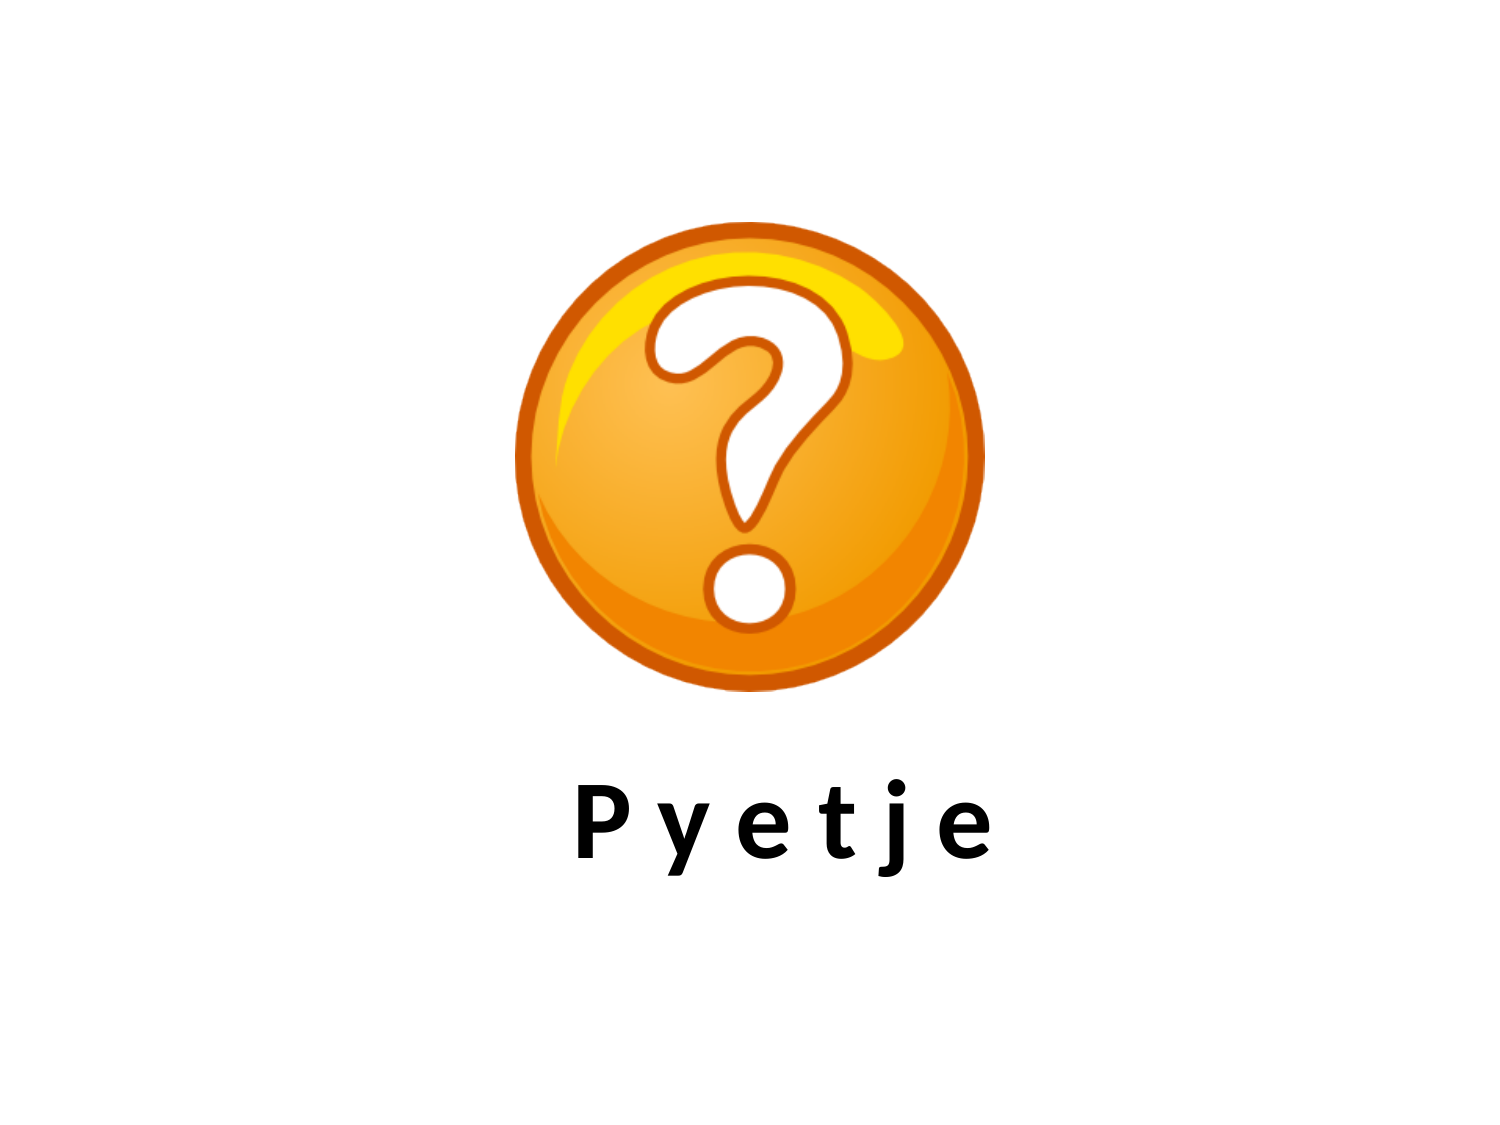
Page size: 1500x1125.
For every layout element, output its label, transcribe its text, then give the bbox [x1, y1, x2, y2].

text_box P y e t j e [506, 738, 1009, 888]
picture [515, 222, 985, 692]
